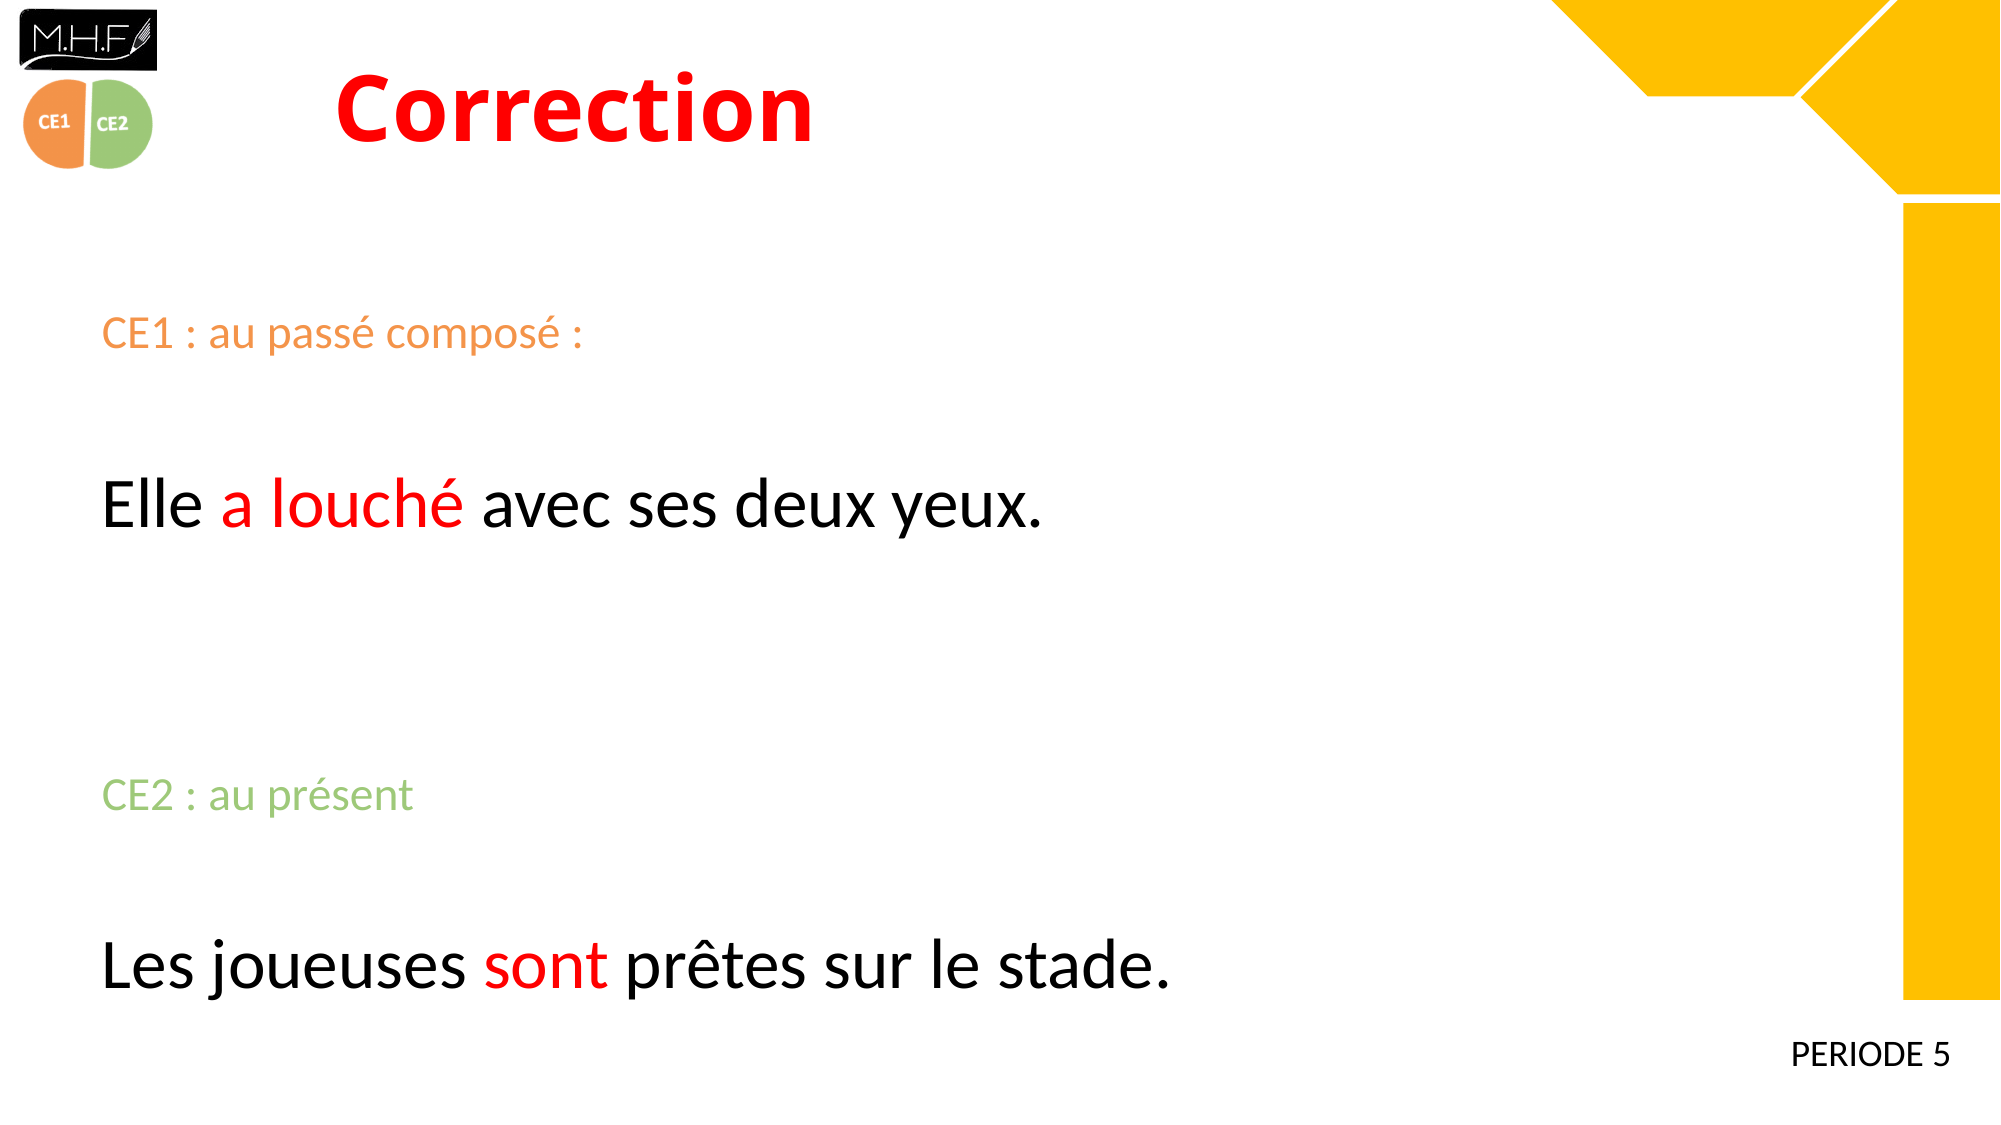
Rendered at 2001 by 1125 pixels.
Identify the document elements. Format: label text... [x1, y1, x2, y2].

text_box [1549, 0, 1892, 98]
title Correction [318, 3, 1865, 221]
text_box PERIODE 5 [1362, 1021, 1967, 1125]
text_box [1902, 202, 2000, 1001]
text_box [1799, 0, 2000, 196]
list CE1 : au passé composé : Elle a louché avec ses deux yeux. CE2 : au présent Les joueuses sont prêtes sur le stade. [86, 300, 1748, 1015]
picture [1, 7, 177, 207]
